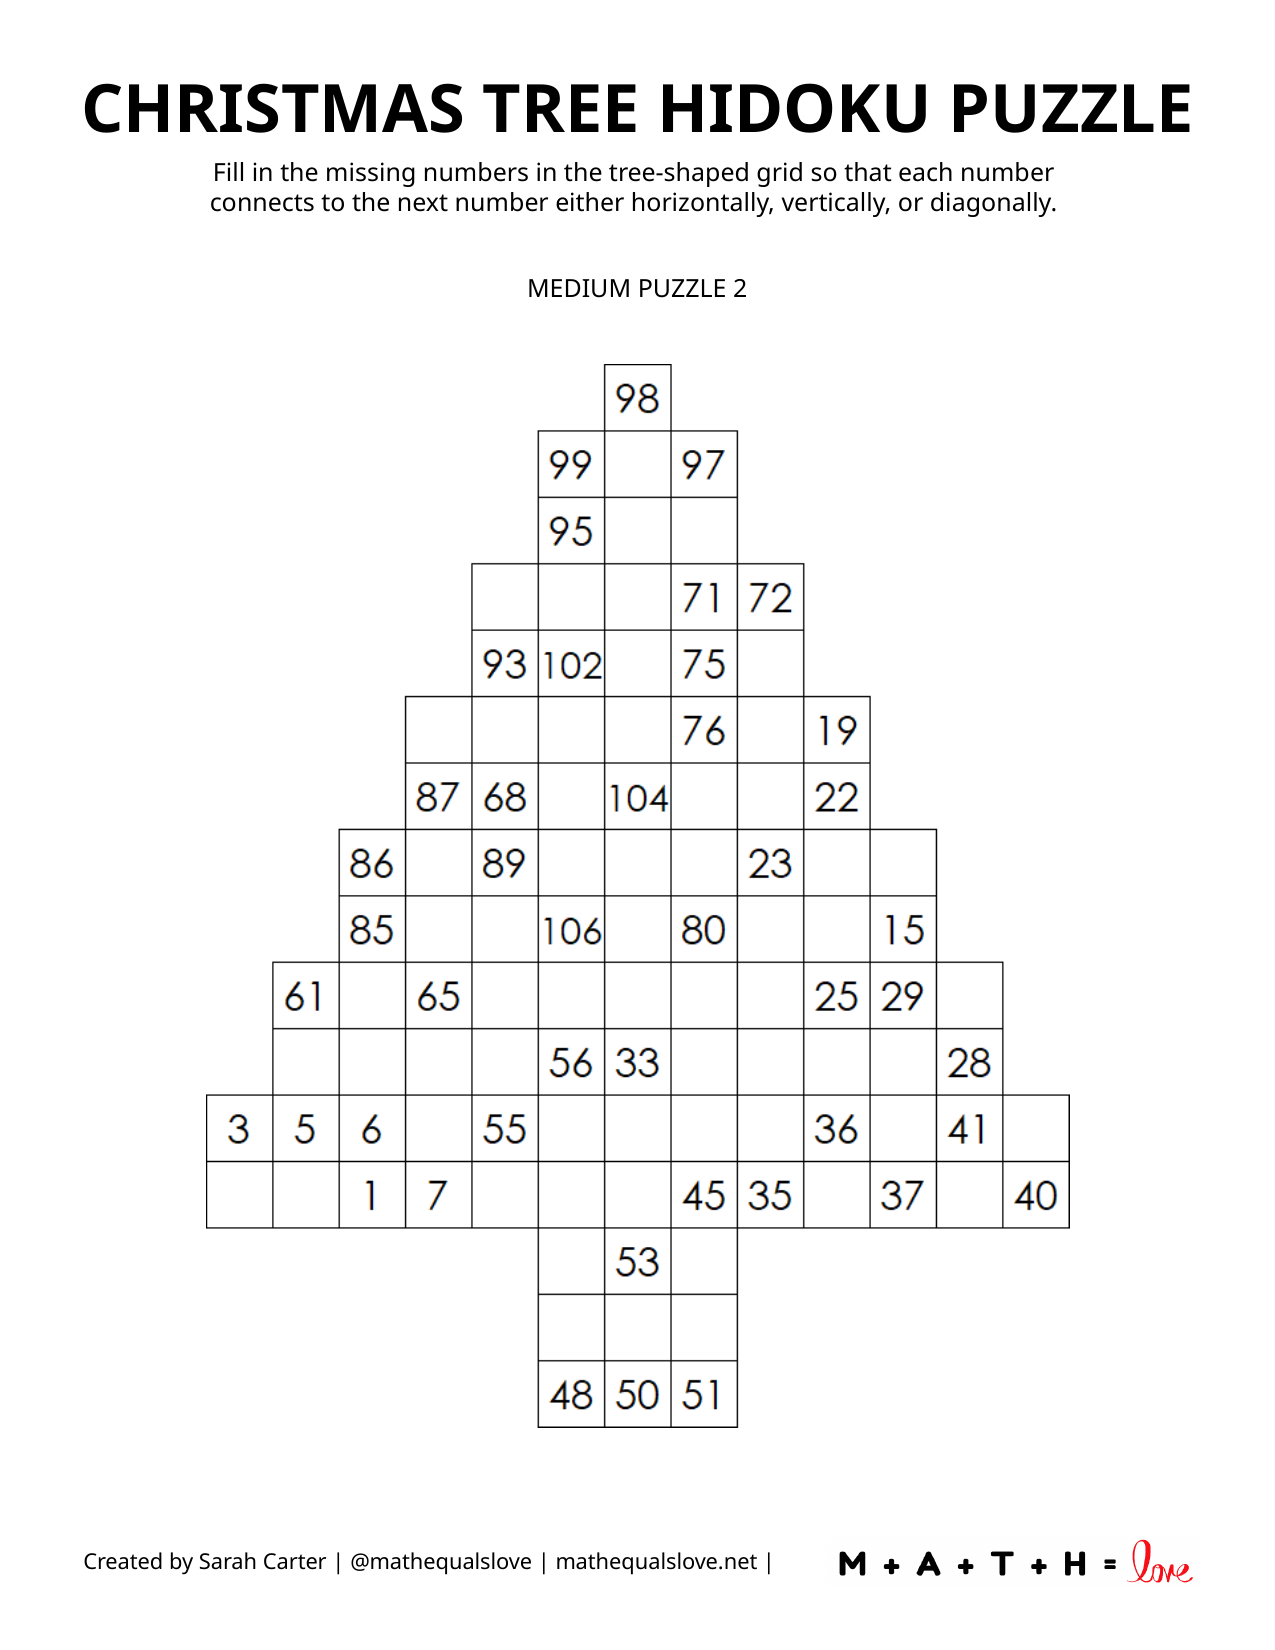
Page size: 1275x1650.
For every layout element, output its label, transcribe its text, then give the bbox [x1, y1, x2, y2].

text_box Fill in the missing numbers in the tree-shaped grid so that each number connects to the next number either horizontally, vertically, or diagonally. [0, 148, 1275, 224]
text_box Created by Sarah Carter | @mathequalslove | mathequalslove.net | [68, 1540, 826, 1582]
text_box MEDIUM PUZZLE 2 [205, 272, 1070, 324]
picture [826, 1536, 1203, 1588]
picture [205, 364, 1070, 1428]
text_box CHRISTMAS TREE HIDOKU PUZZLE [66, 58, 1211, 148]
